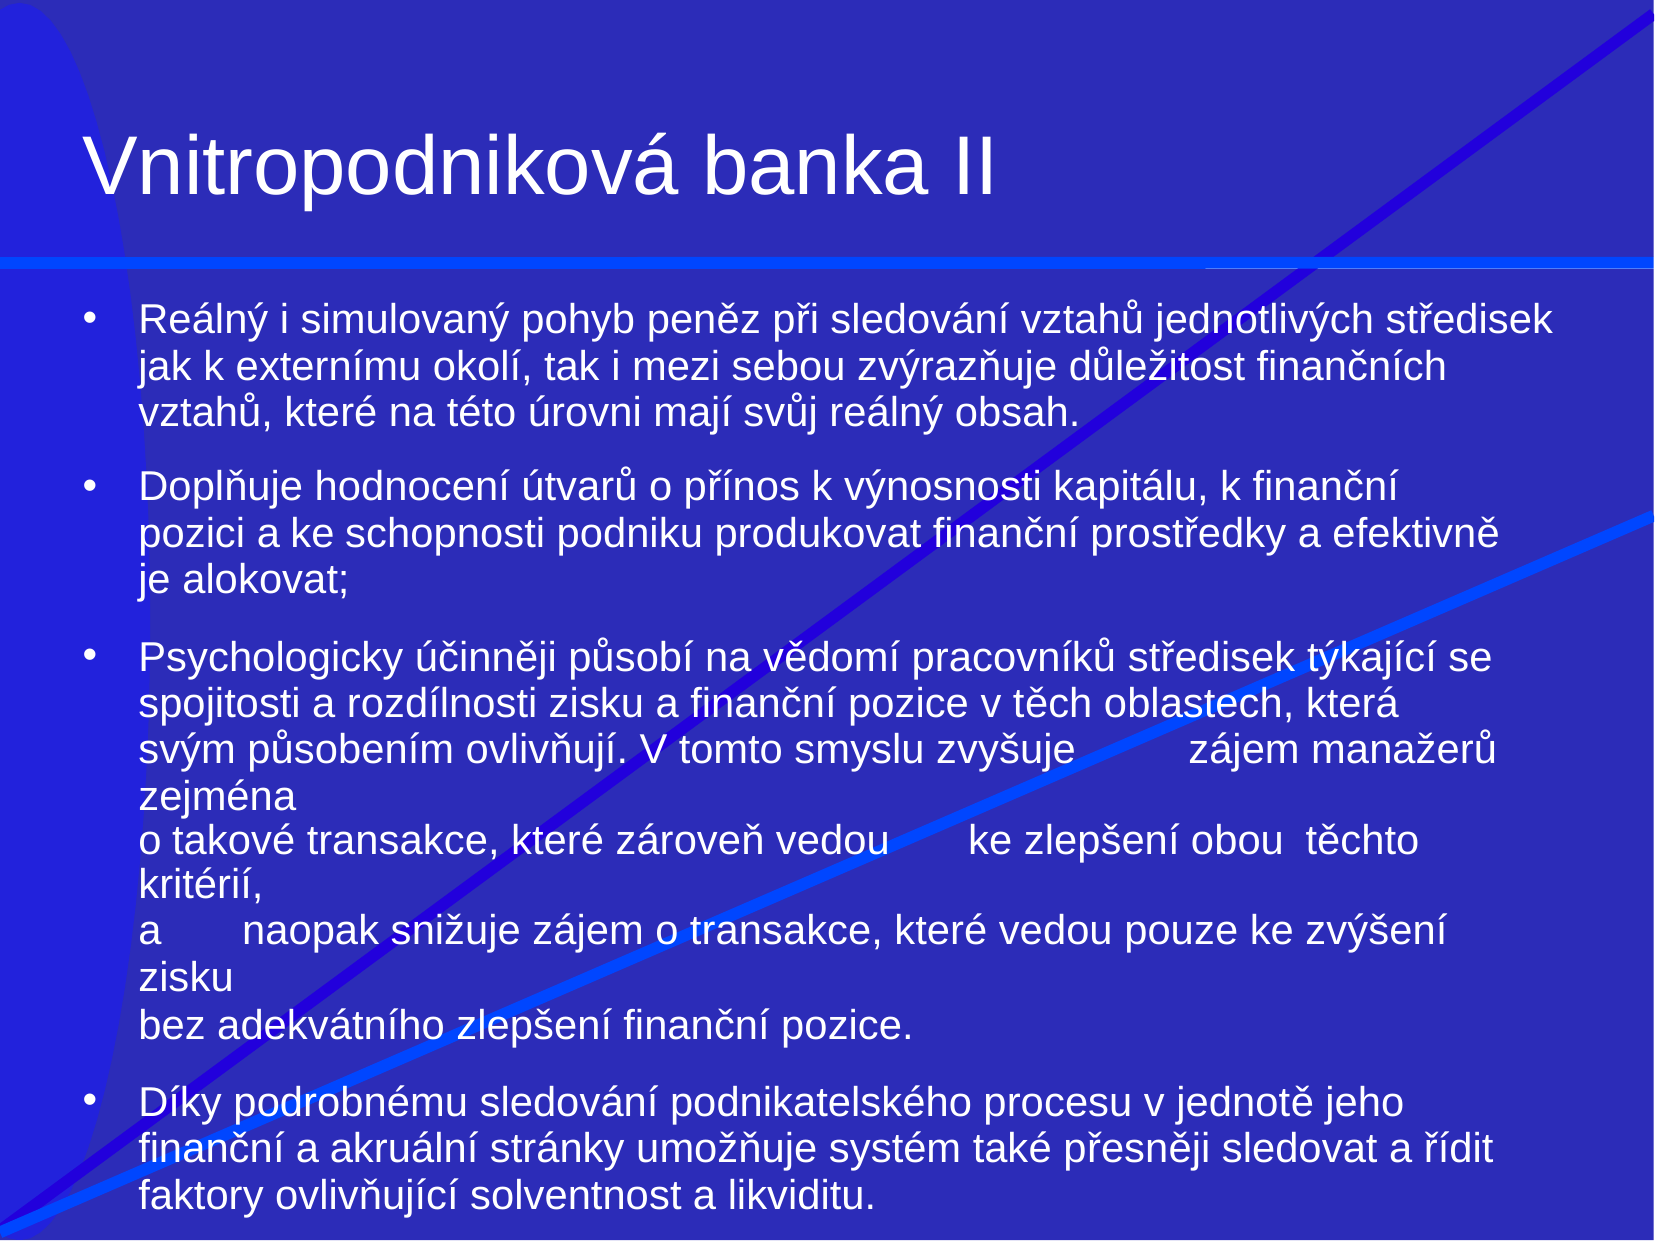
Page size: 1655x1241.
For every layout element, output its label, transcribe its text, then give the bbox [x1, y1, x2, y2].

text_box Reálný i simulovaný pohyb peněz při sledování vztahů jed­notlivých středisek jak k externímu okolí, tak i mezi sebou zvýrazňuje důležitost finančních vztahů, které na této úrovni mají svůj reálný obsah. Doplňuje hodnocení útvarů o přínos k výnosnosti kapitálu, k finanční pozici a ke schopnosti podniku produkovat finanční prostředky a efektivně je alokovat; Psychologicky účinněji působí na vědomí pracovníků středisek týkající se spojitosti a rozdílnosti zisku a finanční pozice v těch oblastech, která svým působením ovlivňují. V tomto smyslu zvyšuje zájem manažerů zejména o takové transakce, které zároveň vedou ke zlepšení obou těchto kritérií, a naopak snižuje zájem o transakce, které vedou pouze ke zvýšení zisku bez adekvátního zlepšení finanční pozice. Díky podrobnému sledování podnikatelského procesu v jednotě jeho finanční a akruální stránky umožňuje systém také přesněji sledovat a řídit faktory ovlivňující solventnost a likviditu. [80, 295, 1565, 1218]
title Vnitropodniková banka II [80, 67, 1574, 319]
